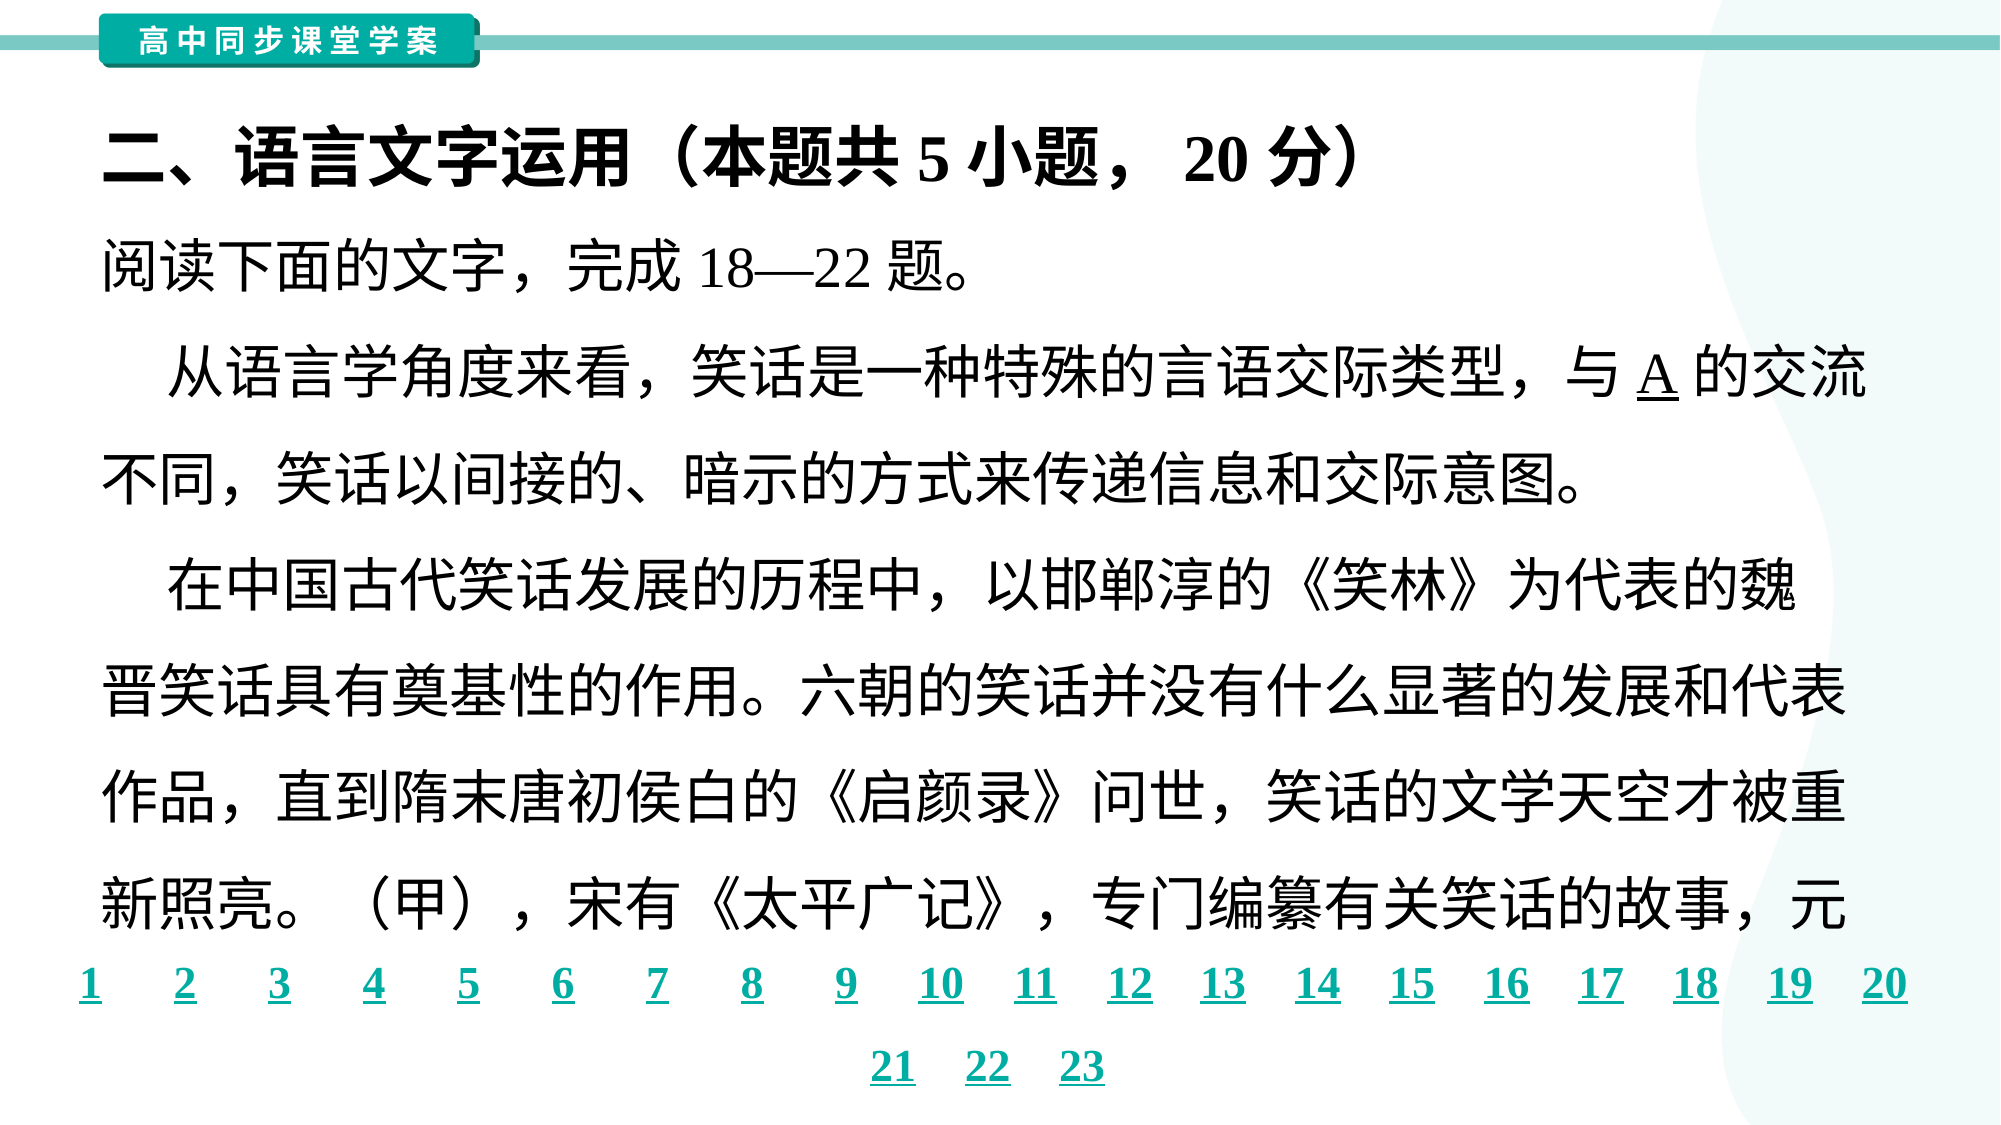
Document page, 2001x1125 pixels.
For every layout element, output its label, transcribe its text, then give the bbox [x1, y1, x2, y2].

text_box 二、语言文字运用（本题共5小题，20分） [100, 76, 1899, 193]
picture [0, 0, 2000, 1125]
text_box 阅读下面的文字，完成18—22题。 从语言学角度来看，笑话是一种特殊的言语交际类型，与A的交流 不同，笑话以间接的、暗示的方式来传递信息和交际意图。 在中国古代笑话发展的历程中，以邯郸淳的《笑林》为代表的魏 晋笑话具有奠基性的作用。六朝的笑话并没有什么显著的发展和代表 作品，直到隋末唐初侯白的《启颜录》问世，笑话的文学天空才被重 新照亮。（甲），宋有《太平广记》，专门编纂有关笑话的故事，元 [100, 193, 1899, 937]
